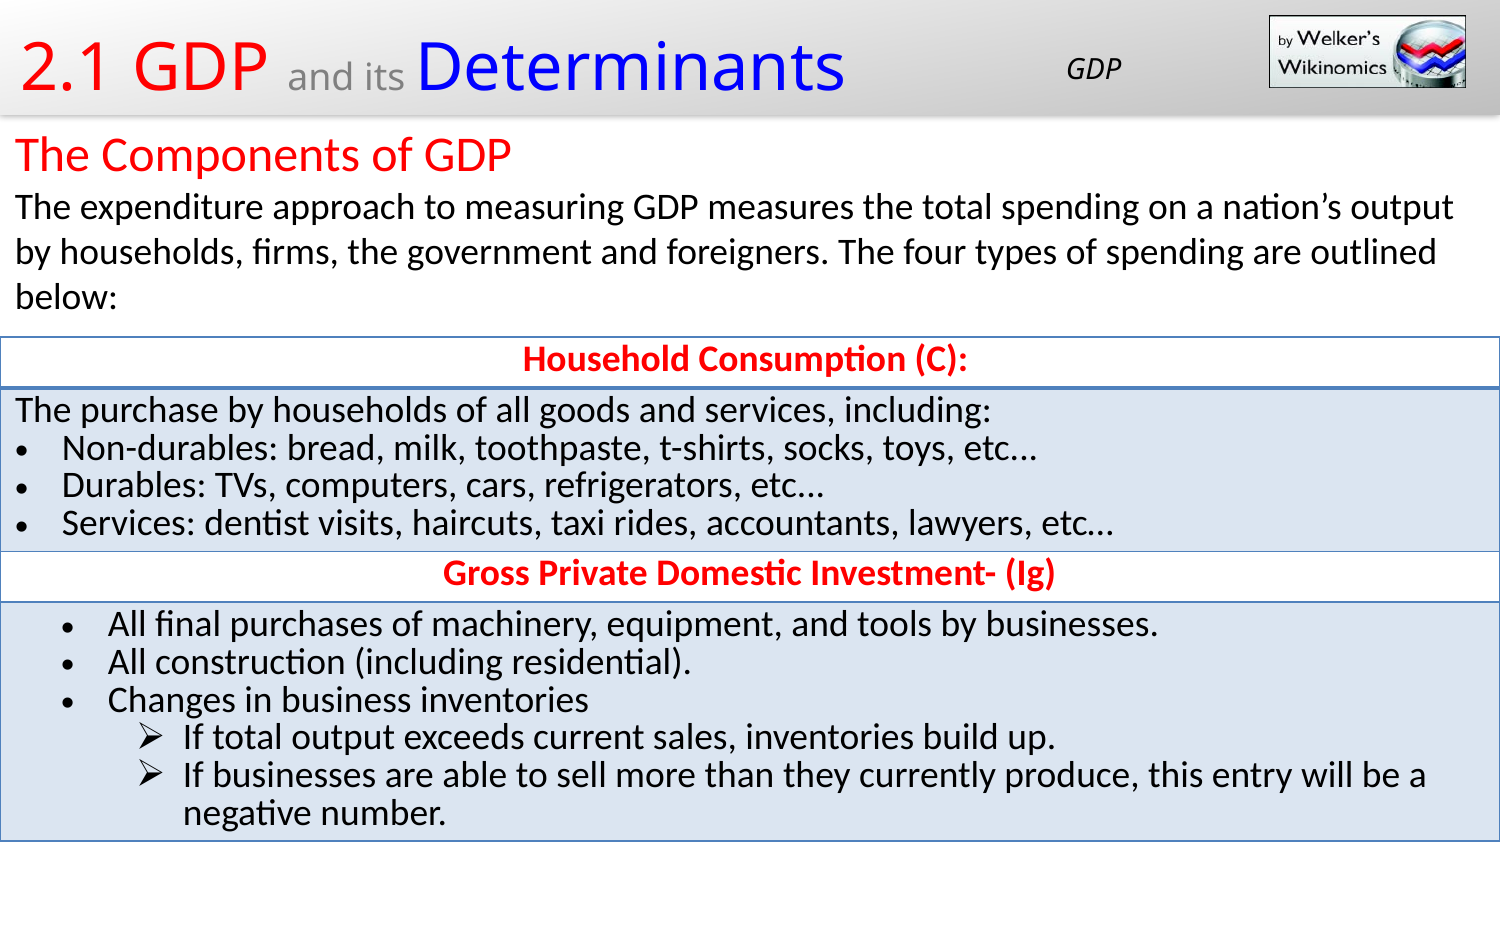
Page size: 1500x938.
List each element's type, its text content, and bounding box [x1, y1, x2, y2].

text_box The Components of GDP The expenditure approach to measuring GDP measures the total spending on a nation’s output by households, firms, the government and foreigners. The four types of spending are outlined below: [0, 123, 1500, 325]
table_cell Gross Private Domestic Investment- (Ig) [1, 552, 1499, 601]
table_cell The purchase by households of all goods and services, including: Non-durables: bread, milk, toothpaste, t-shirts, socks, toys, etc... Durables: TVs, computers, cars, refrigerators, etc... Services: dentist visits, haircuts, taxi rides, accountants, lawyers, etc… [1, 390, 1499, 551]
table_cell All final purchases of machinery, equipment, and tools by businesses. All construction (including residential). Changes in business inventories If total output exceeds current sales, inventories build up. If businesses are able to sell more than they currently produce, this entry will be a negative number. [1, 603, 1499, 840]
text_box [0, 0, 1500, 115]
table_header Household Consumption (C): [1, 338, 1499, 386]
